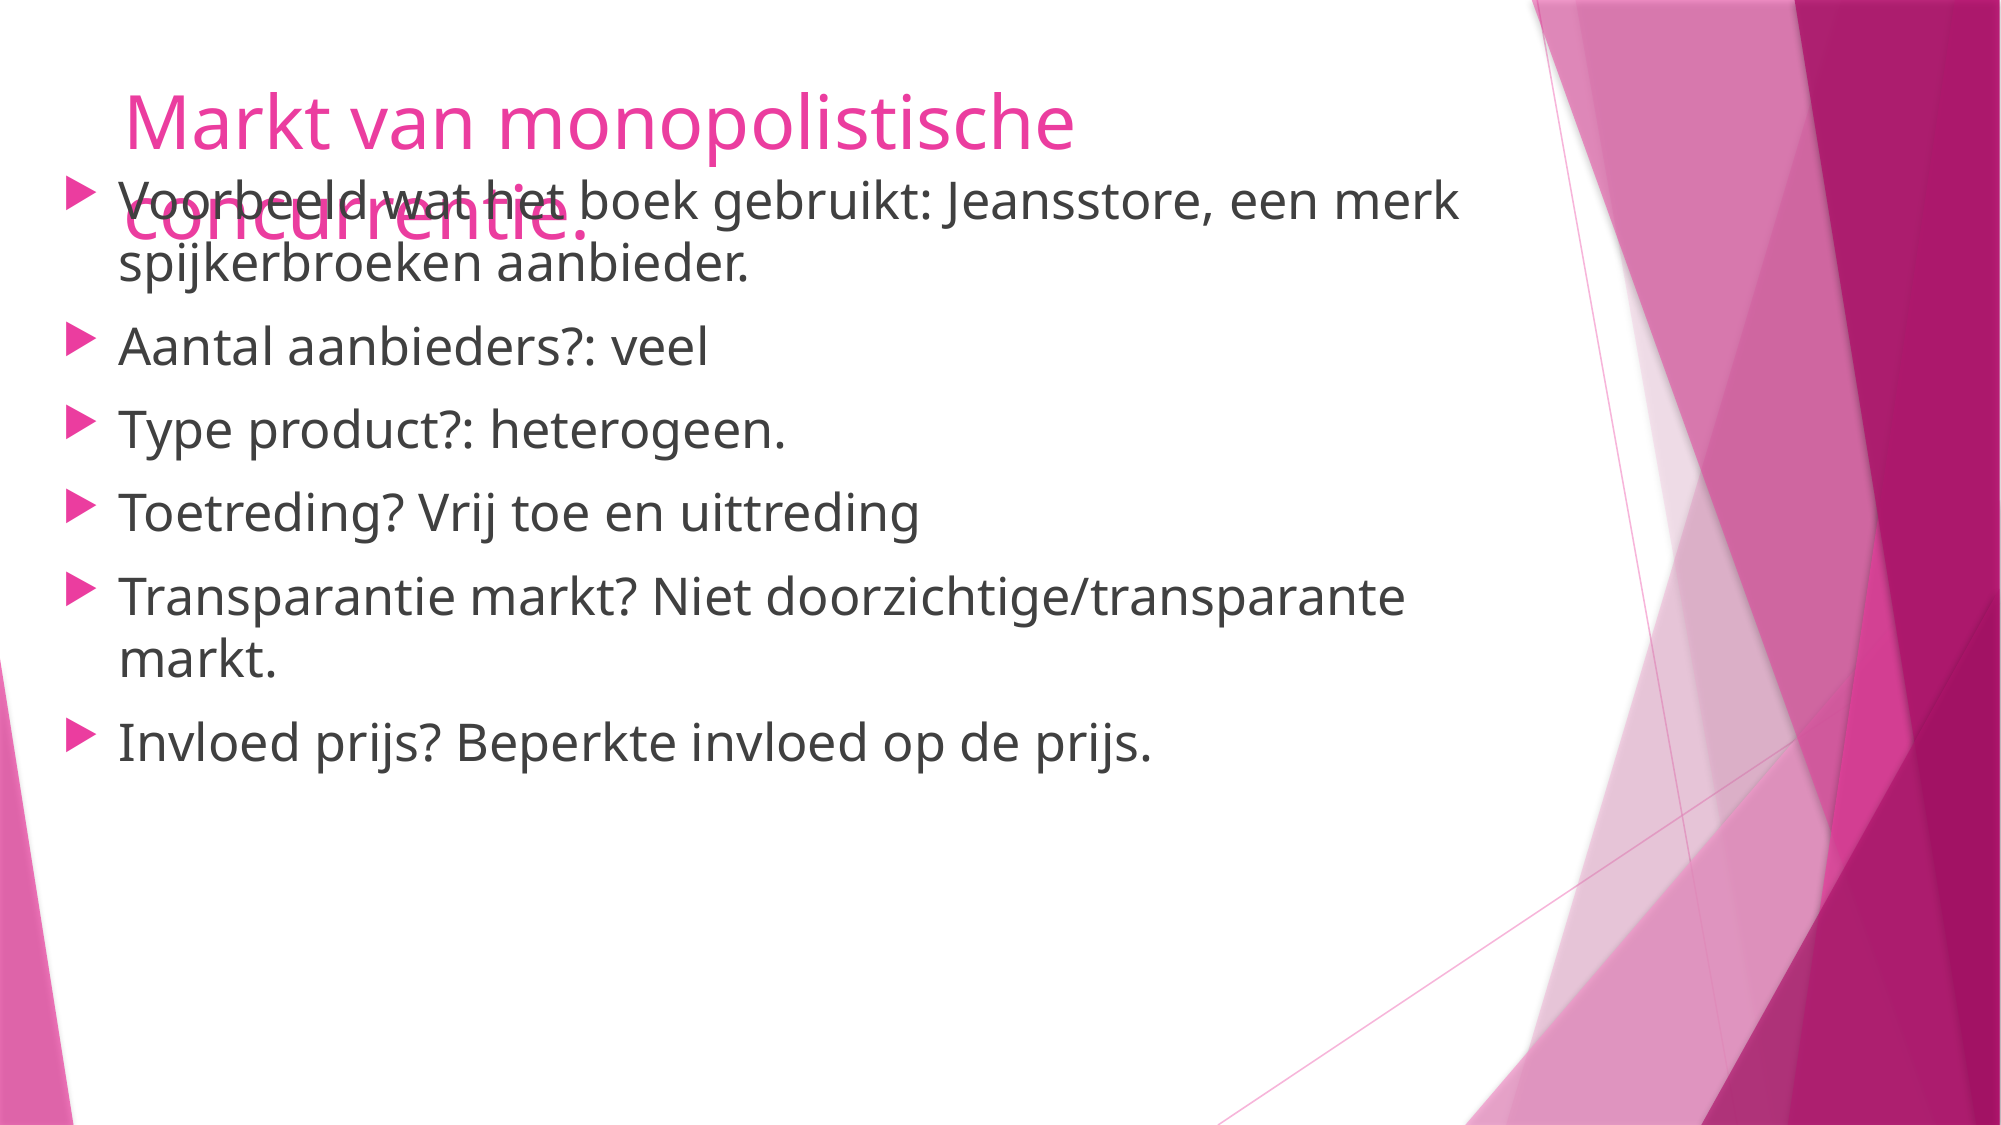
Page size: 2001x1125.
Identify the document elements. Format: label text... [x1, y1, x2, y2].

list Voorbeeld wat het boek gebruikt: Jeansstore, een merk spijkerbroeken aanbieder. Aantal aanbieders?: veel Type product?: heterogeen. Toetreding? Vrij toe en uittreding Transparantie markt? Niet doorzichtige/transparante markt. Invloed prijs? Beperkte invloed op de prijs. [47, 159, 1522, 991]
title Markt van monopolistische concurrentie. [108, 67, 1522, 159]
